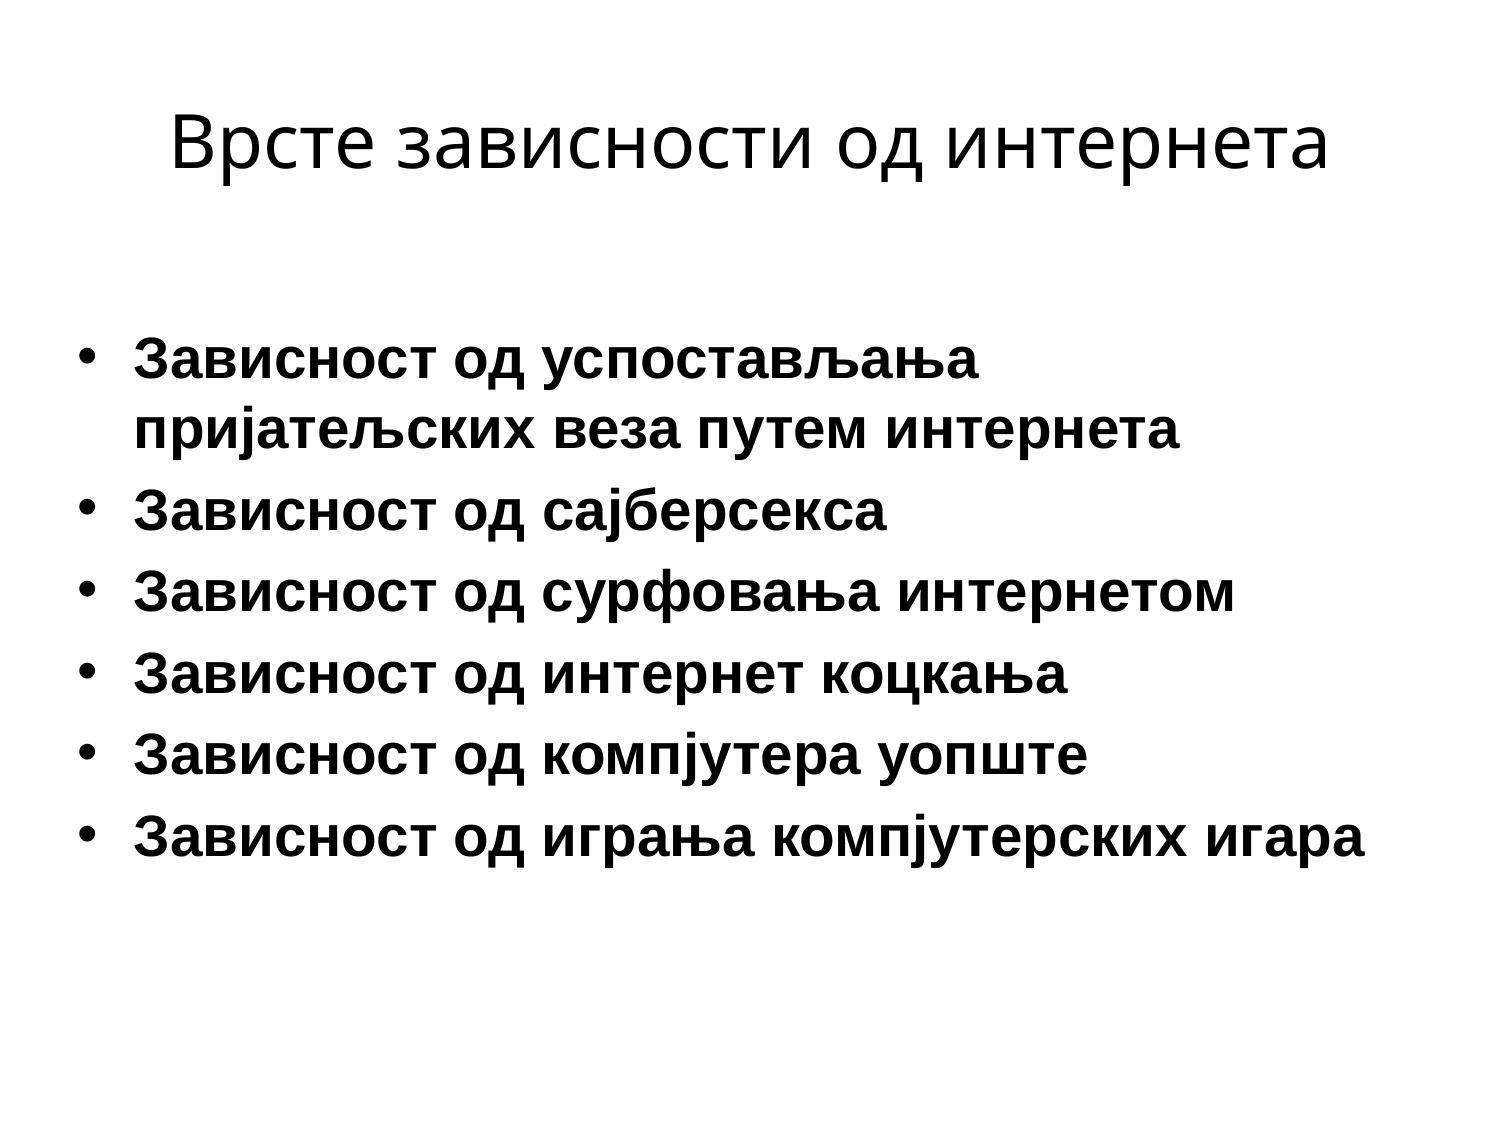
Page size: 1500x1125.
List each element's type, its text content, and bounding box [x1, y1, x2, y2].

list Зависност од успостављања пријатељских веза путем интернета Зависност од сајберсекса Зависност од сурфовања интернетом Зависност од интернет коцкања Зависност од компјутера уопште Зависност од играња компјутерских игара [62, 312, 1413, 901]
title Врсте зависности од интернета [74, 44, 1426, 233]
